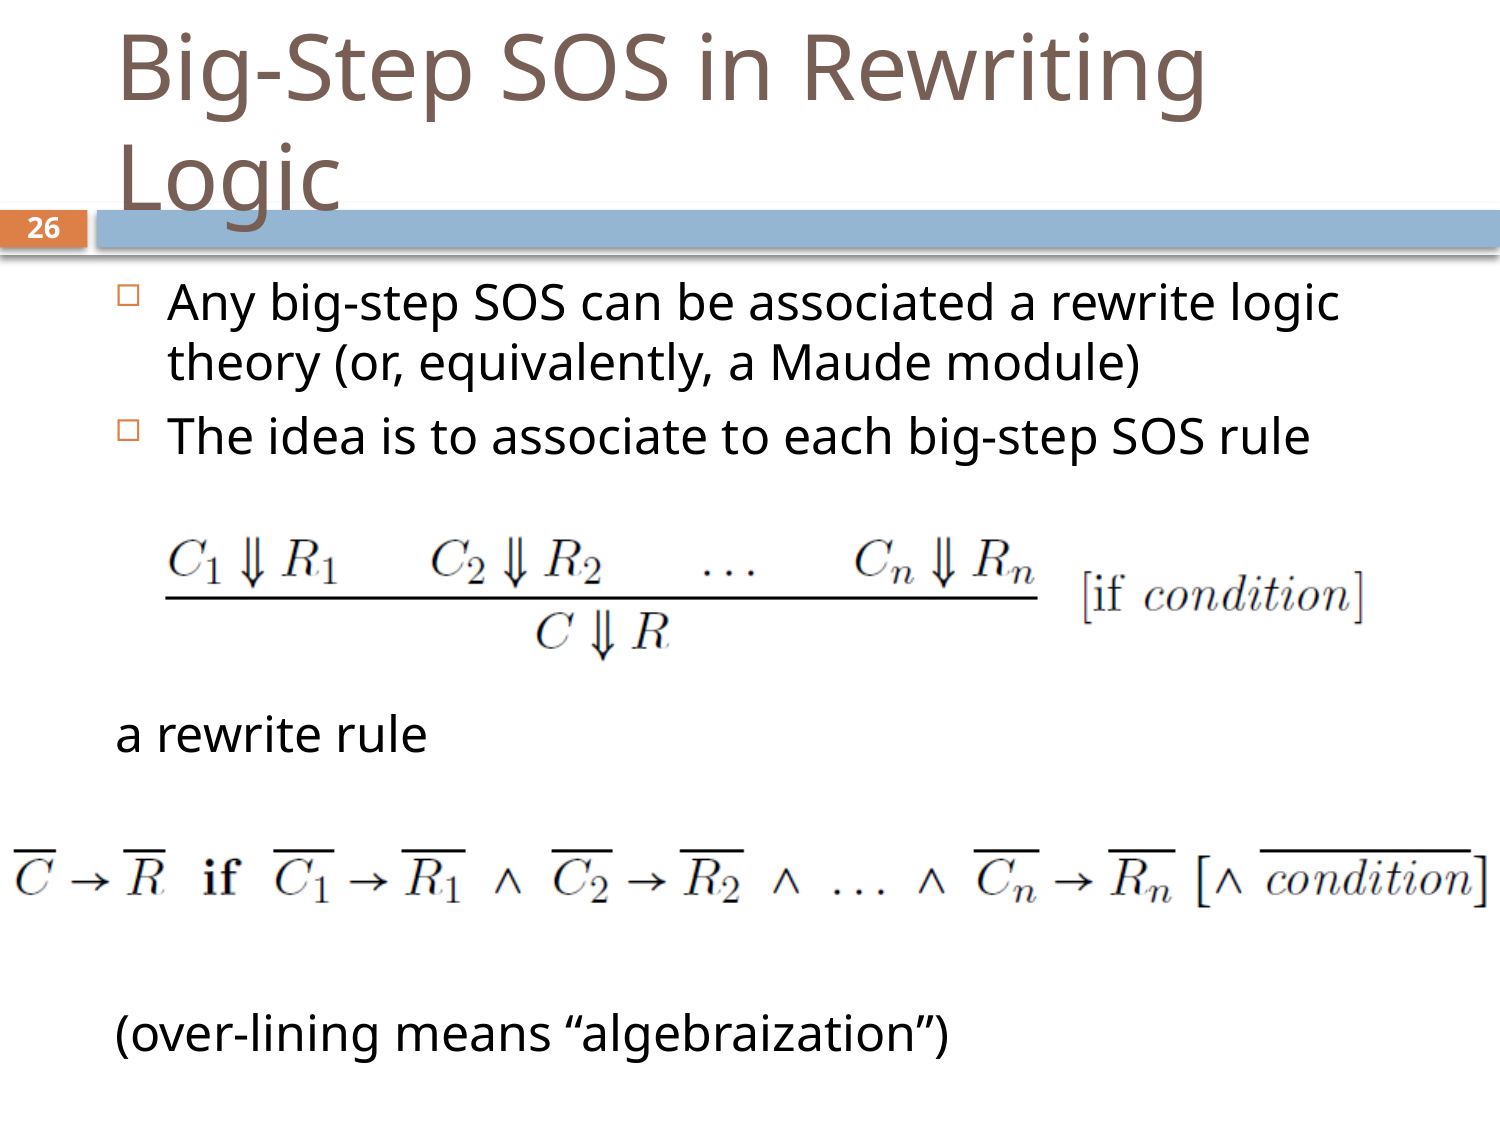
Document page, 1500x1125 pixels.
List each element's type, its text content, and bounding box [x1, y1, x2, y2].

list Any big-step SOS can be associated a rewrite logic theory (or, equivalently, a Maude module) The idea is to associate to each big-step SOS rule a rewrite rule (over-lining means “algebraization”) [100, 262, 1438, 836]
slide_number 26 [0, 208, 88, 249]
picture [149, 524, 1377, 668]
title Big-Step SOS in Rewriting Logic [100, 37, 1438, 200]
picture [0, 837, 1490, 915]
list Any big-step SOS can be associated a rewrite logic theory (or, equivalently, a Maude module) The idea is to associate to each big-step SOS rule a rewrite rule (over-lining means “algebraization”) [100, 924, 1438, 1075]
